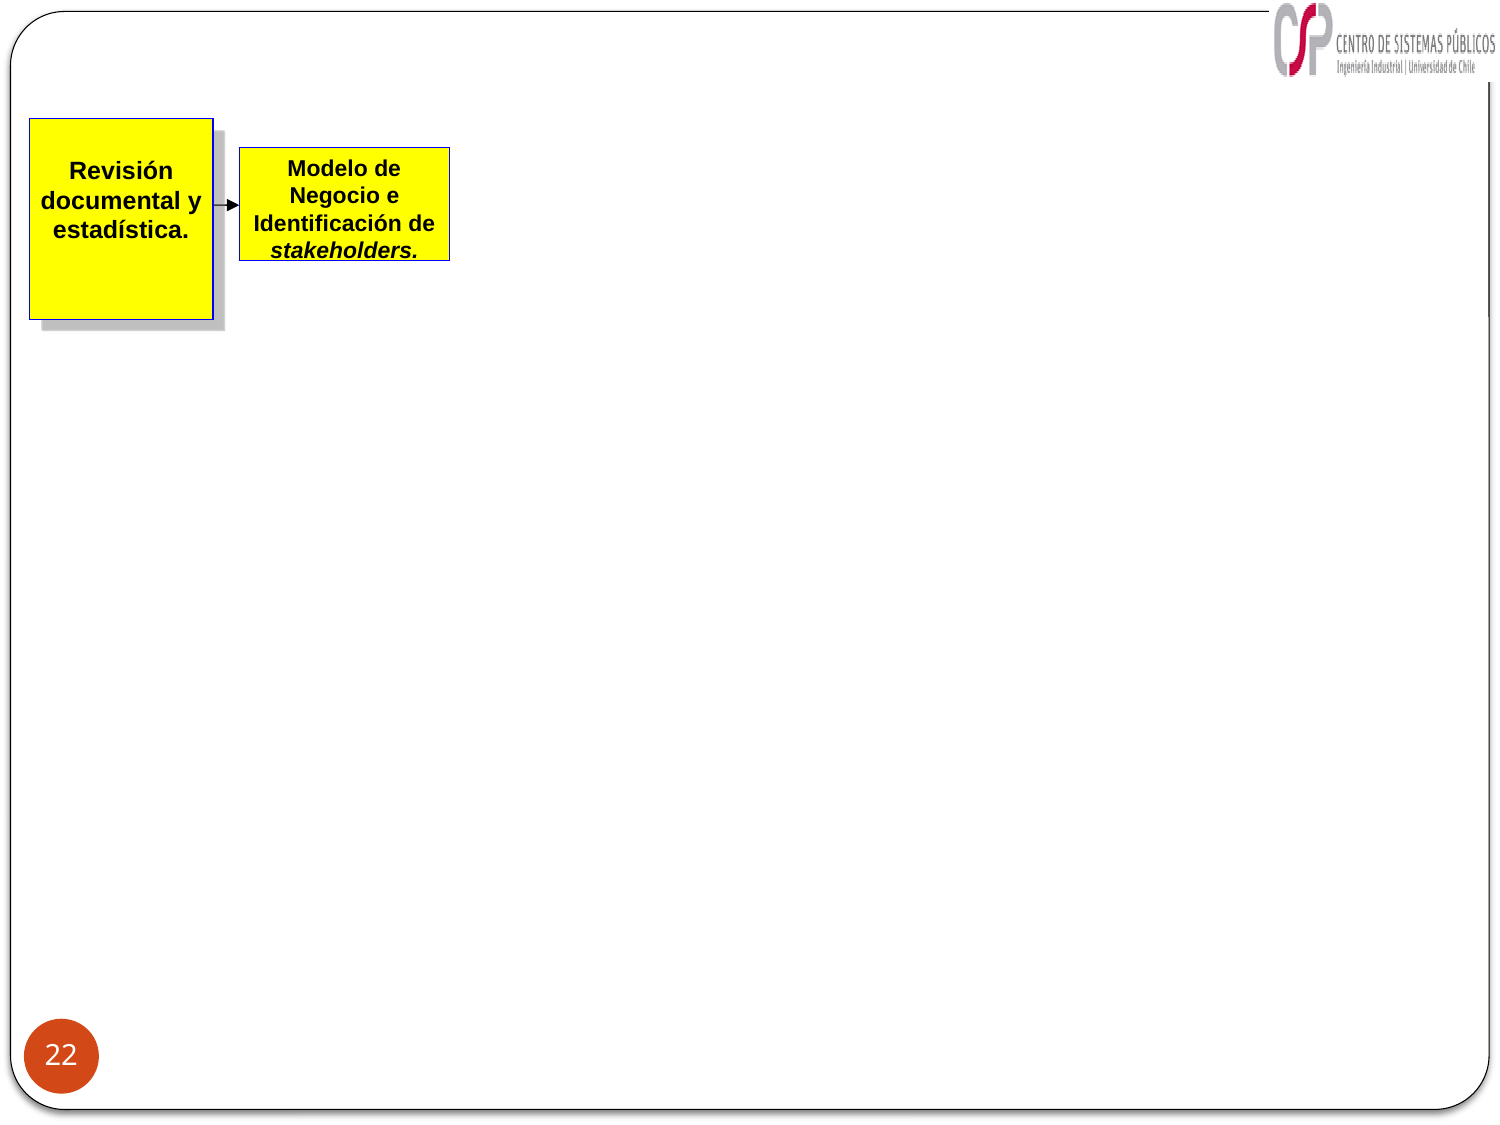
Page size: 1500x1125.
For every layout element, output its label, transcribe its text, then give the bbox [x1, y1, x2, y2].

text_box [226, 198, 240, 212]
picture [1269, 0, 1500, 82]
text_box Modelo de Negocio e Identificación de stakeholders. [239, 147, 450, 261]
text_box Revisión documental y estadística. [29, 118, 214, 320]
slide_number 22 [23, 1018, 99, 1094]
